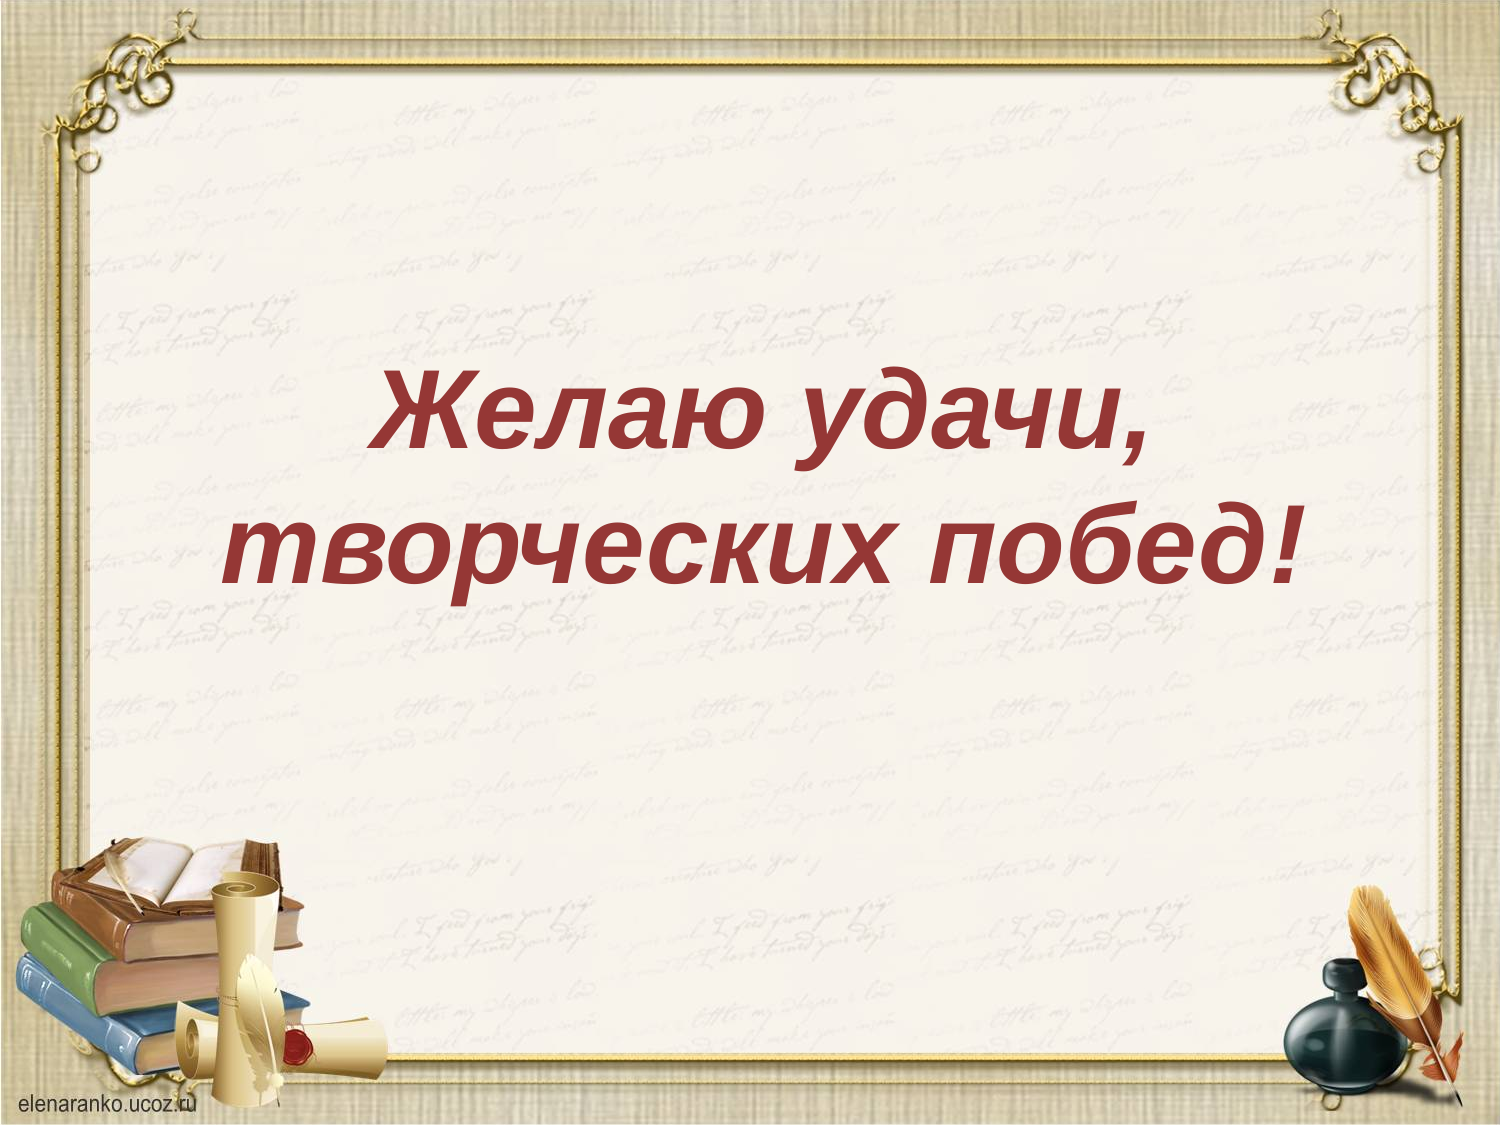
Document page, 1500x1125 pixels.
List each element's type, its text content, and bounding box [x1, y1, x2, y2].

picture [0, 0, 1500, 1125]
title Желаю удачи, творческих побед! [88, 349, 1439, 728]
